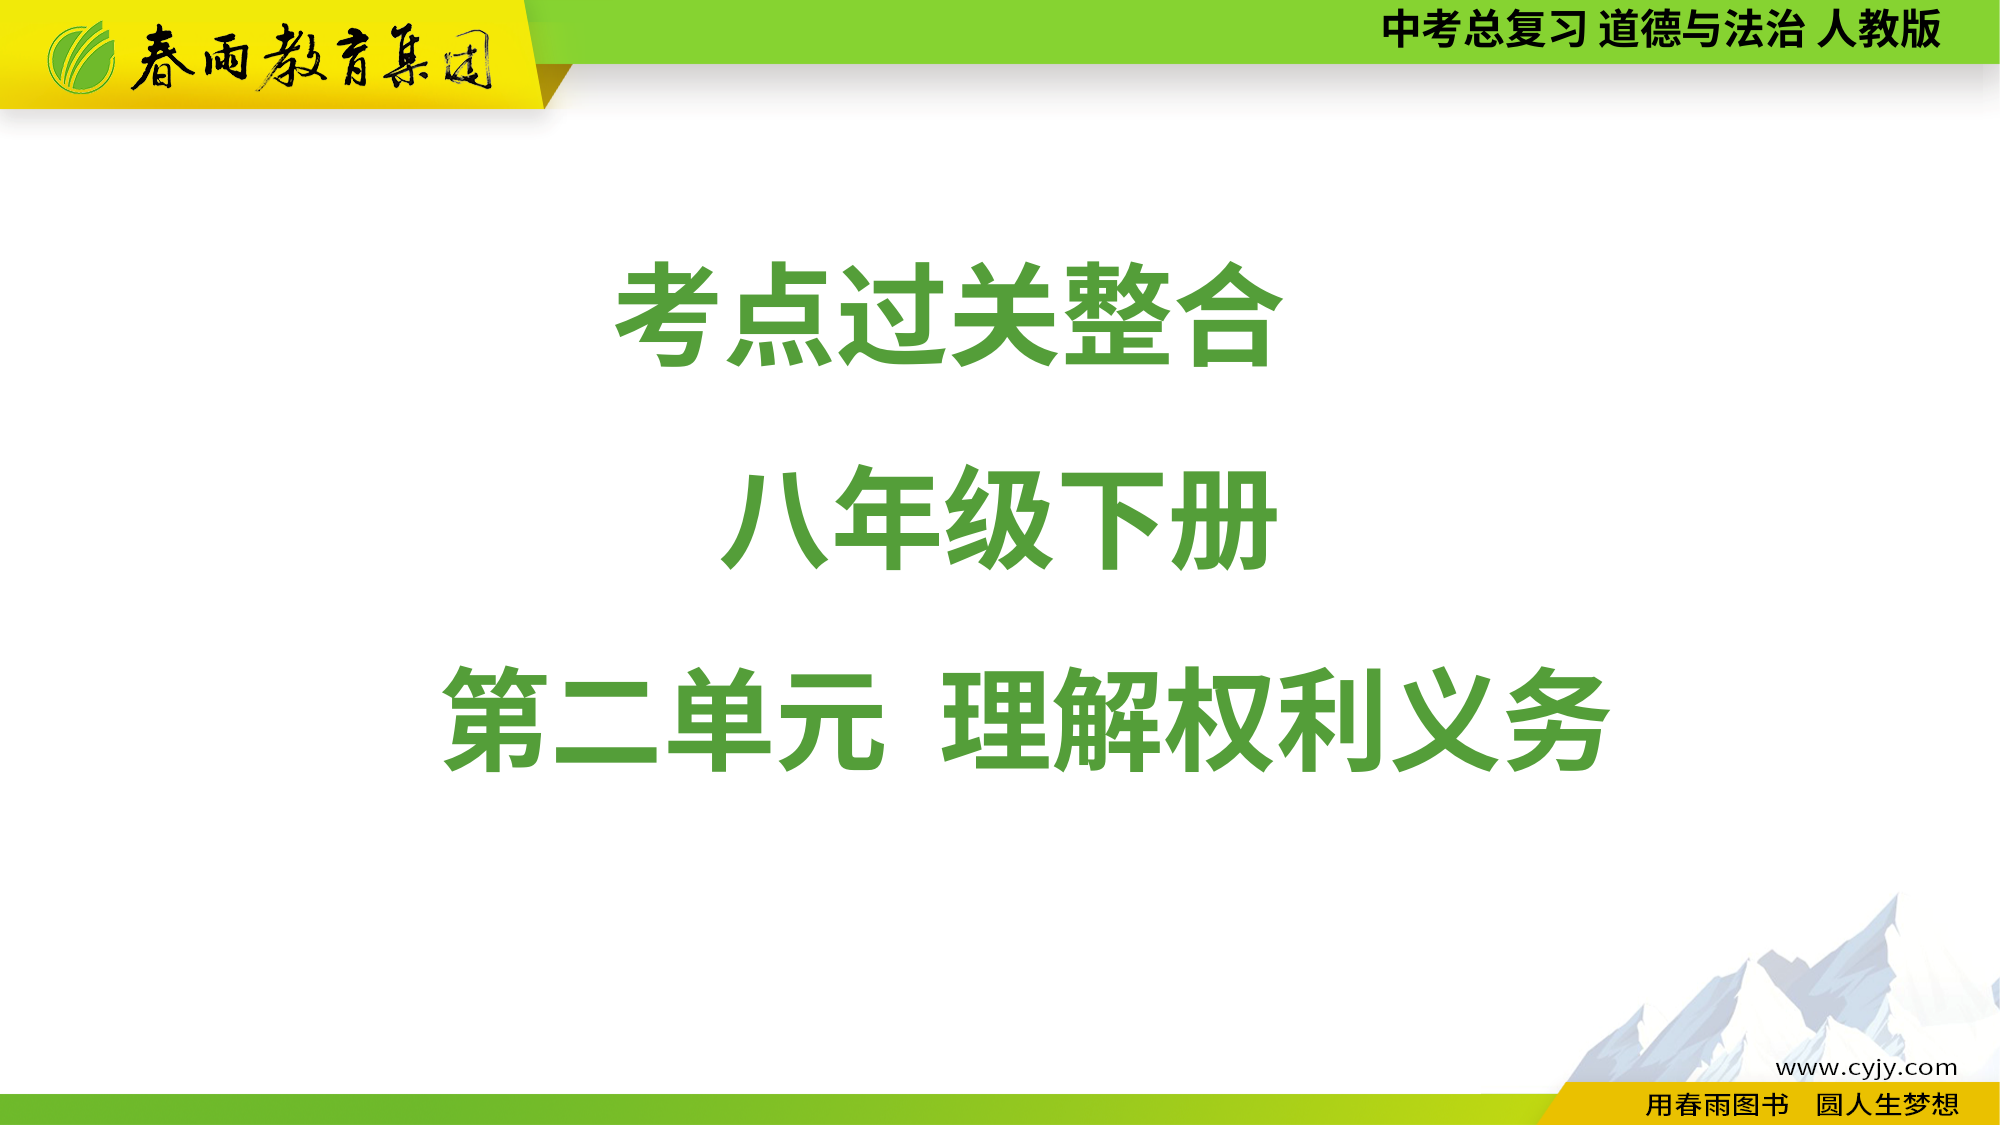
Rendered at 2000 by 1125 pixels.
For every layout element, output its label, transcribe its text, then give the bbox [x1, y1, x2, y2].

text_box 考点过关整合 八年级下册 第二单元 理解权利义务 [54, 170, 1946, 793]
picture [0, 0, 2000, 1125]
